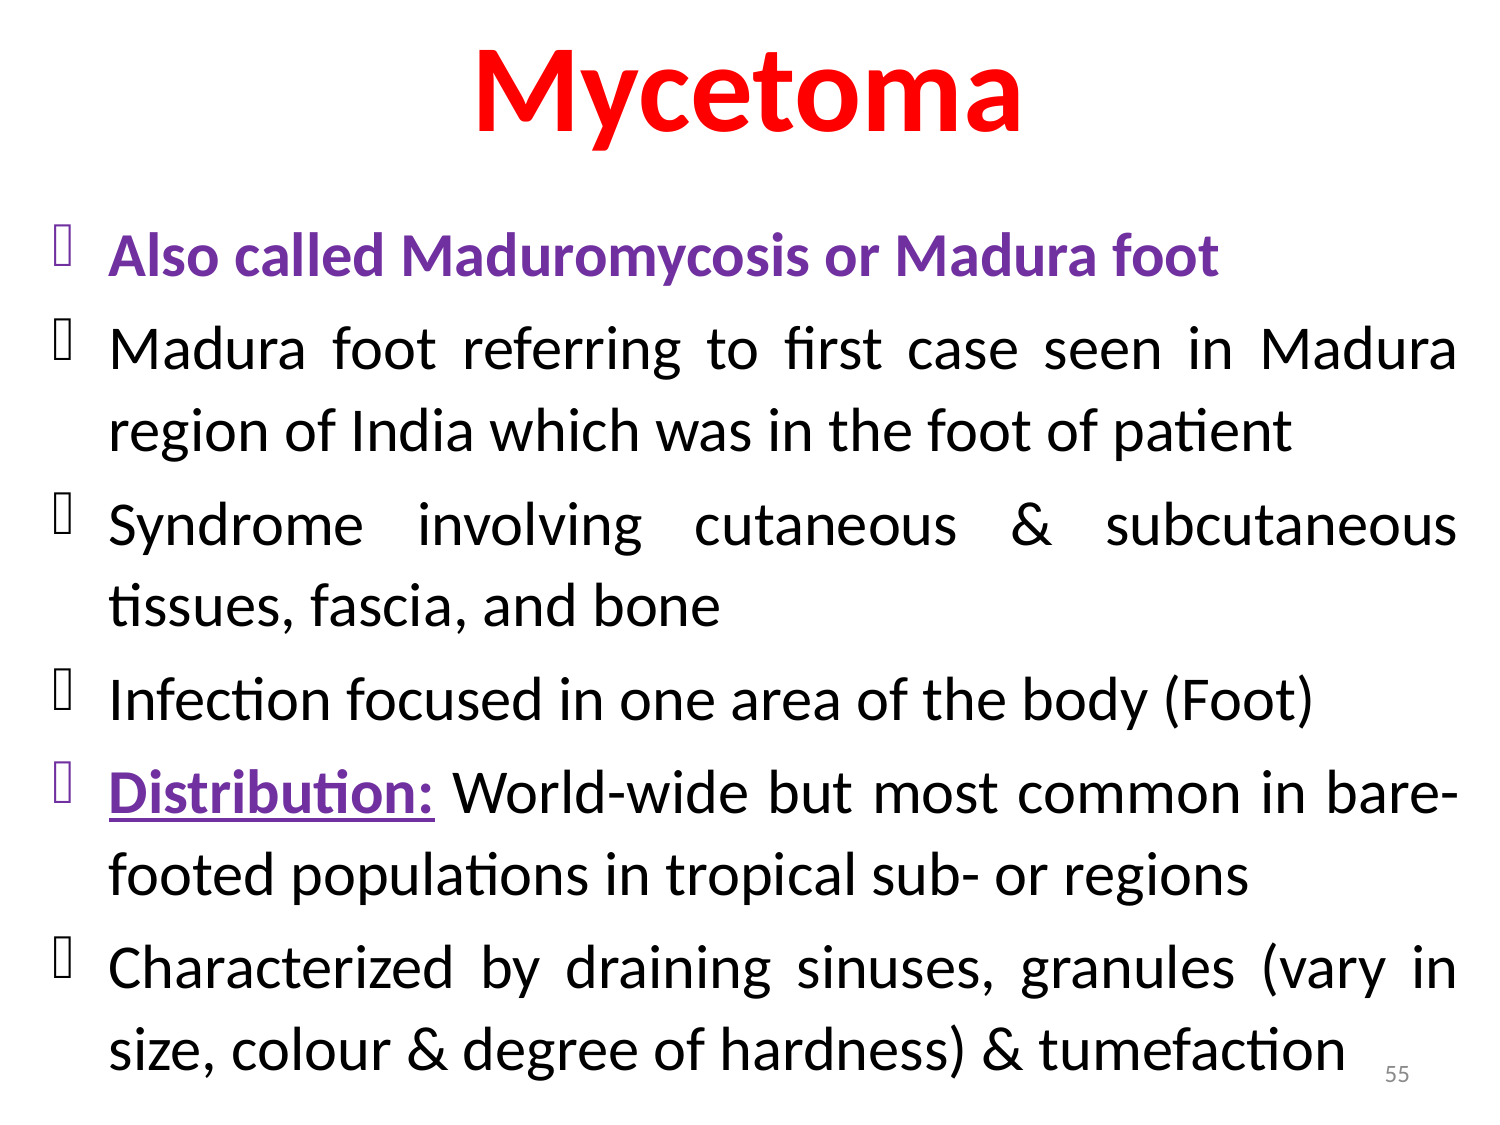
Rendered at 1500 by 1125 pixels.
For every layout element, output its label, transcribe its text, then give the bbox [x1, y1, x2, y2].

title Mycetoma [50, 12, 1475, 150]
list Also called Maduromycosis or Madura foot Madura foot referring to first case seen in Madura region of India which was in the foot of patient Syndrome involving cutaneous & subcutaneous tissues, fascia, and bone Infection focused in one area of the body (Foot) Distribution: World-wide but most common in bare-footed populations in tropical sub- or regions Characterized by draining sinuses, granules (vary in size, colour & degree of hardness) & tumefaction [37, 200, 1475, 1075]
slide_number 55 [1074, 1042, 1425, 1103]
footer [512, 1042, 988, 1103]
